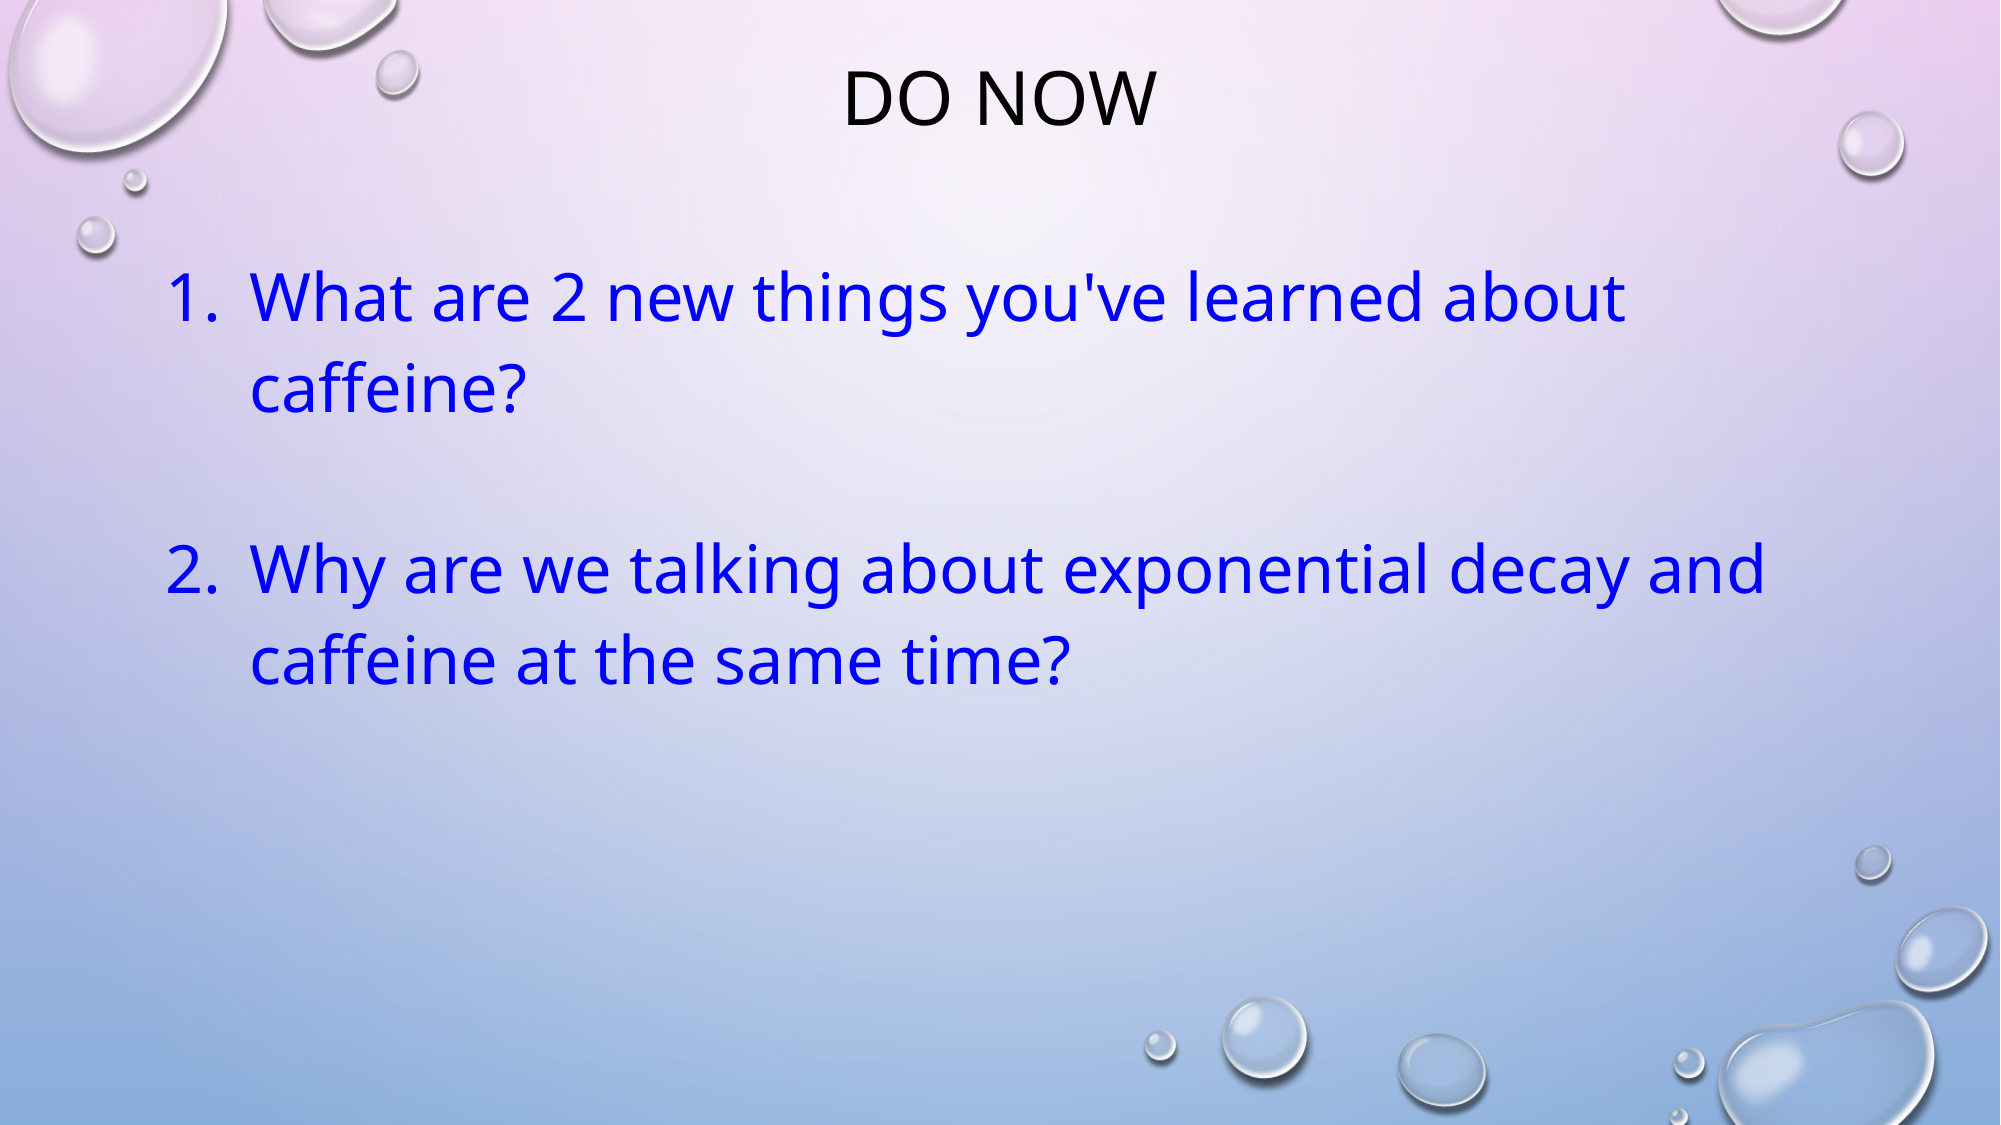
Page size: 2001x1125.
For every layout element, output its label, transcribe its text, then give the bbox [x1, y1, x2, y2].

table_header What are 2 new things you've learned about caffeine? Why are we talking about exponential decay and caffeine at the same time? [150, 243, 1850, 712]
picture [0, 0, 2000, 1125]
title Do now [149, 0, 1850, 262]
